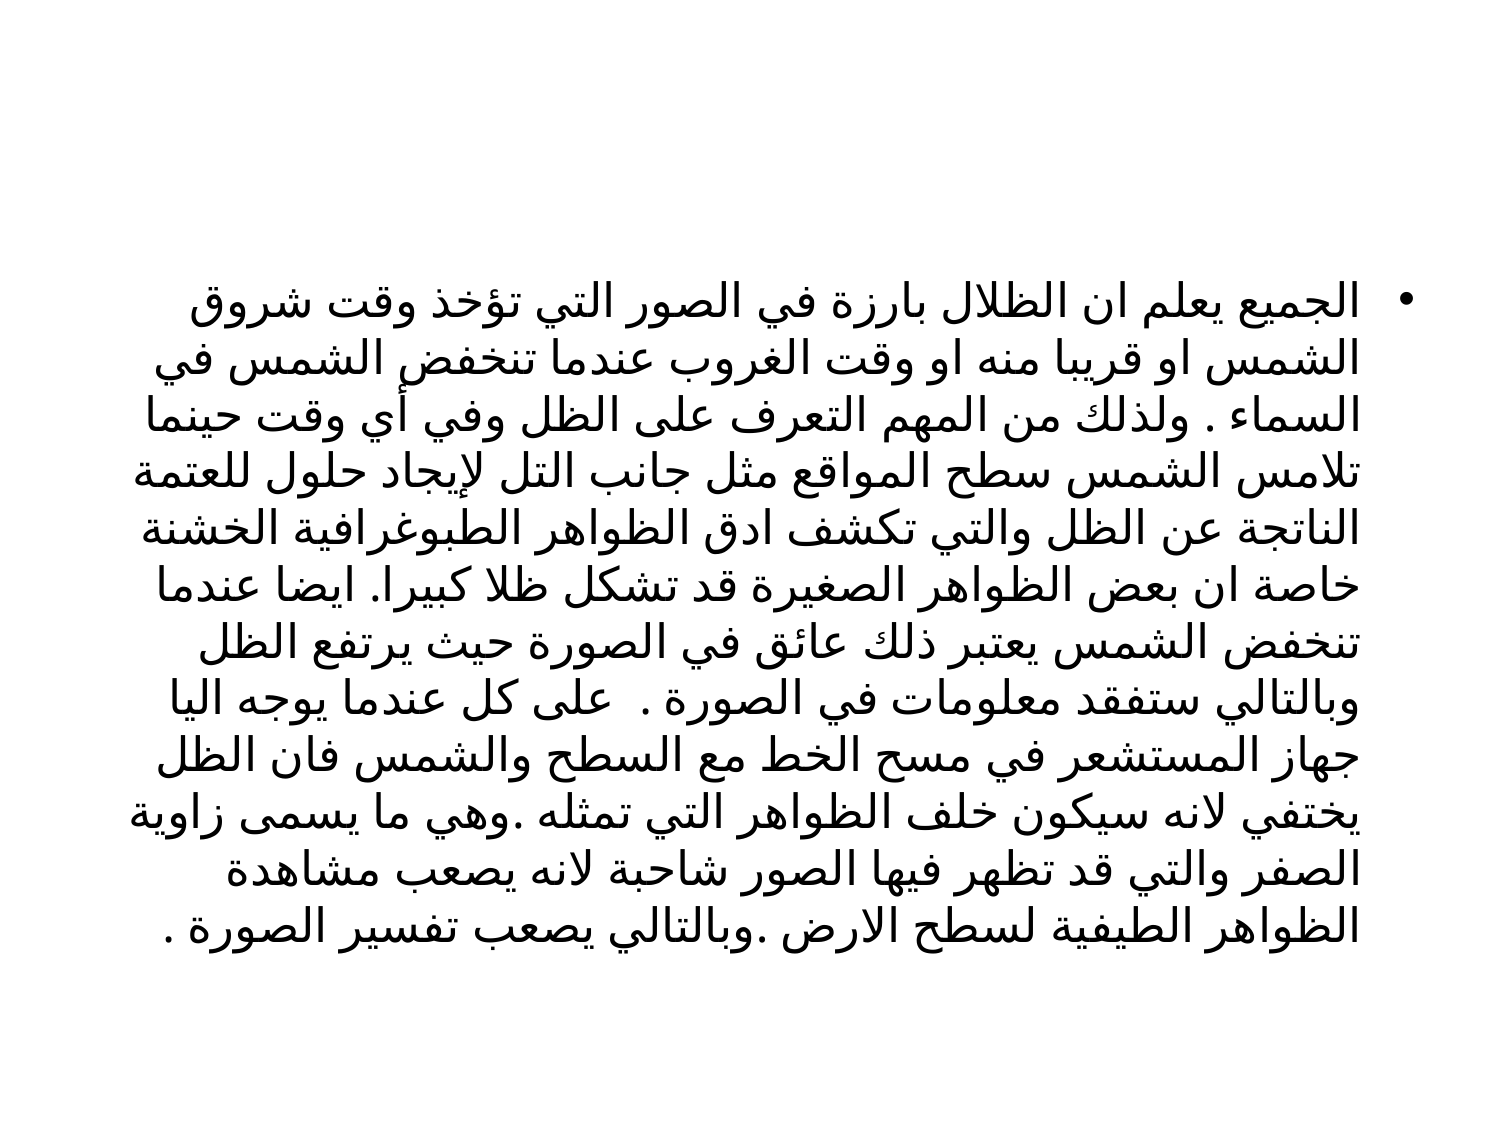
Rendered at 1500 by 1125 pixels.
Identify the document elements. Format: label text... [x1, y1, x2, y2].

list الجميع يعلم ان الظلال بارزة في الصور التي تؤخذ وقت شروق الشمس او قريبا منه او وقت الغروب عندما تنخفض الشمس في السماء . ولذلك من المهم التعرف على الظل وفي أي وقت حينما تلامس الشمس سطح المواقع مثل جانب التل لإيجاد حلول للعتمة الناتجة عن الظل والتي تكشف ادق الظواهر الطبوغرافية الخشنة خاصة ان بعض الظواهر الصغيرة قد تشكل ظلا كبيرا. ايضا عندما تنخفض الشمس يعتبر ذلك عائق في الصورة حيث يرتفع الظل وبالتالي ستفقد معلومات في الصورة . على كل عندما يوجه اليا جهاز المستشعر في مسح الخط مع السطح والشمس فان الظل يختفي لانه سيكون خلف الظواهر التي تمثله .وهي ما يسمى زاوية الصفر والتي قد تظهر فيها الصور شاحبة لانه يصعب مشاهدة الظواهر الطيفية لسطح الارض .وبالتالي يصعب تفسير الصورة . [75, 262, 1425, 1005]
